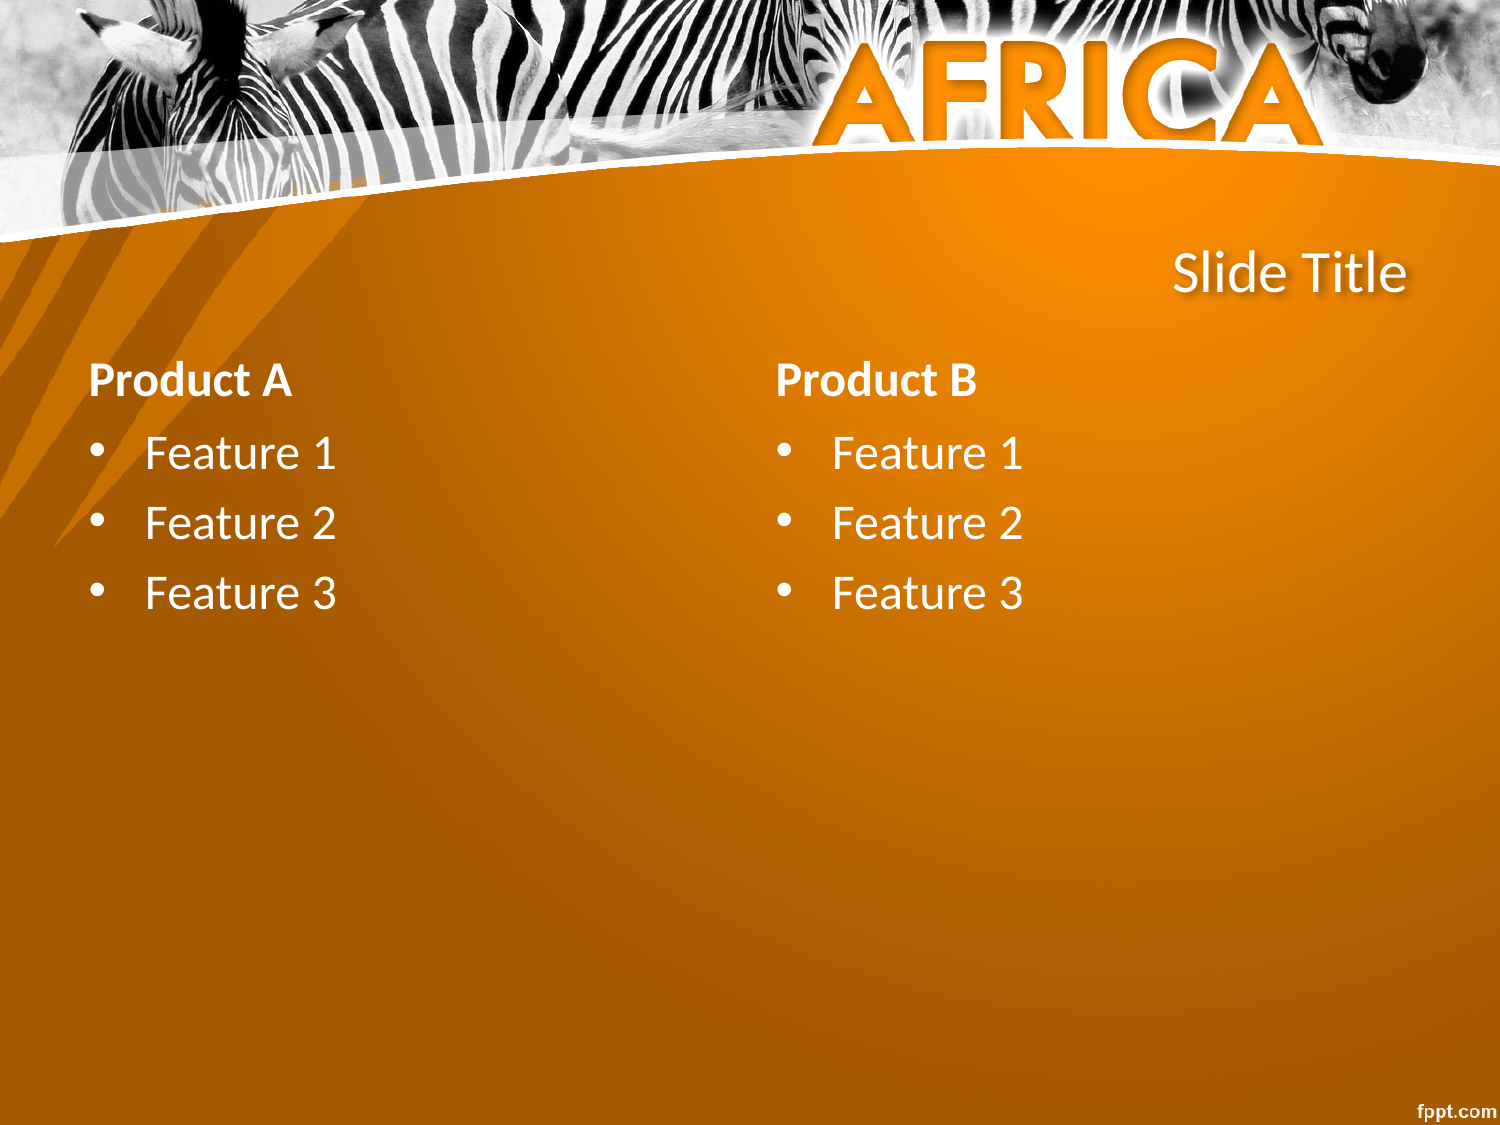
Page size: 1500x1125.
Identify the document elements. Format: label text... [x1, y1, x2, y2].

list Product B [760, 308, 1424, 412]
list Feature 1 Feature 2 Feature 3 [73, 412, 737, 911]
title Slide Title [73, 224, 1424, 312]
list Feature 1 Feature 2 Feature 3 [760, 412, 1424, 911]
list Product A [73, 308, 737, 412]
picture [0, 0, 1500, 1125]
